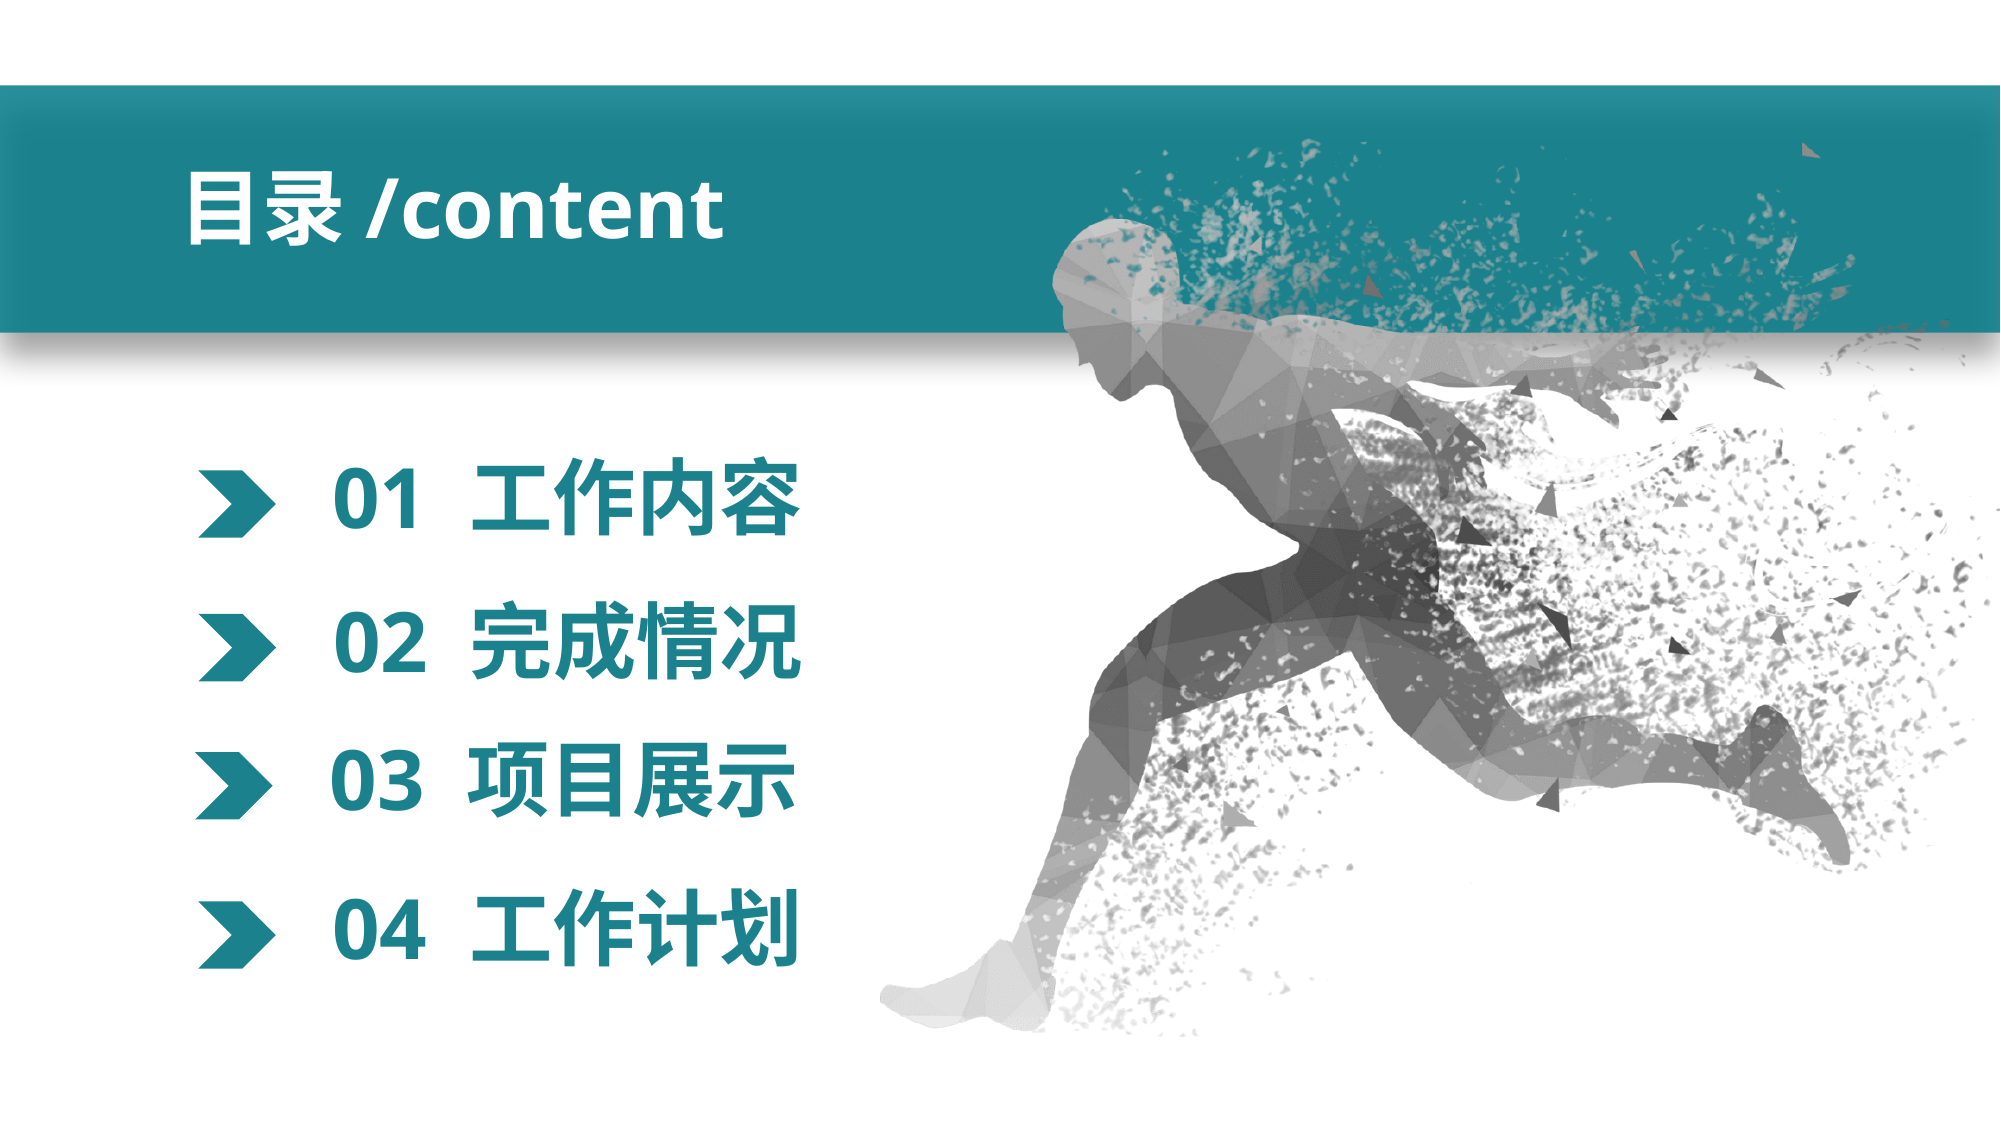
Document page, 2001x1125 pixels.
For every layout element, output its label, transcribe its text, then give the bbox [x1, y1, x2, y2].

picture [729, 85, 2000, 1061]
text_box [198, 868, 844, 986]
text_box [198, 581, 845, 698]
text_box 目录/content [164, 148, 729, 263]
text_box [0, 84, 2000, 334]
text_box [194, 719, 841, 836]
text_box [198, 437, 844, 554]
